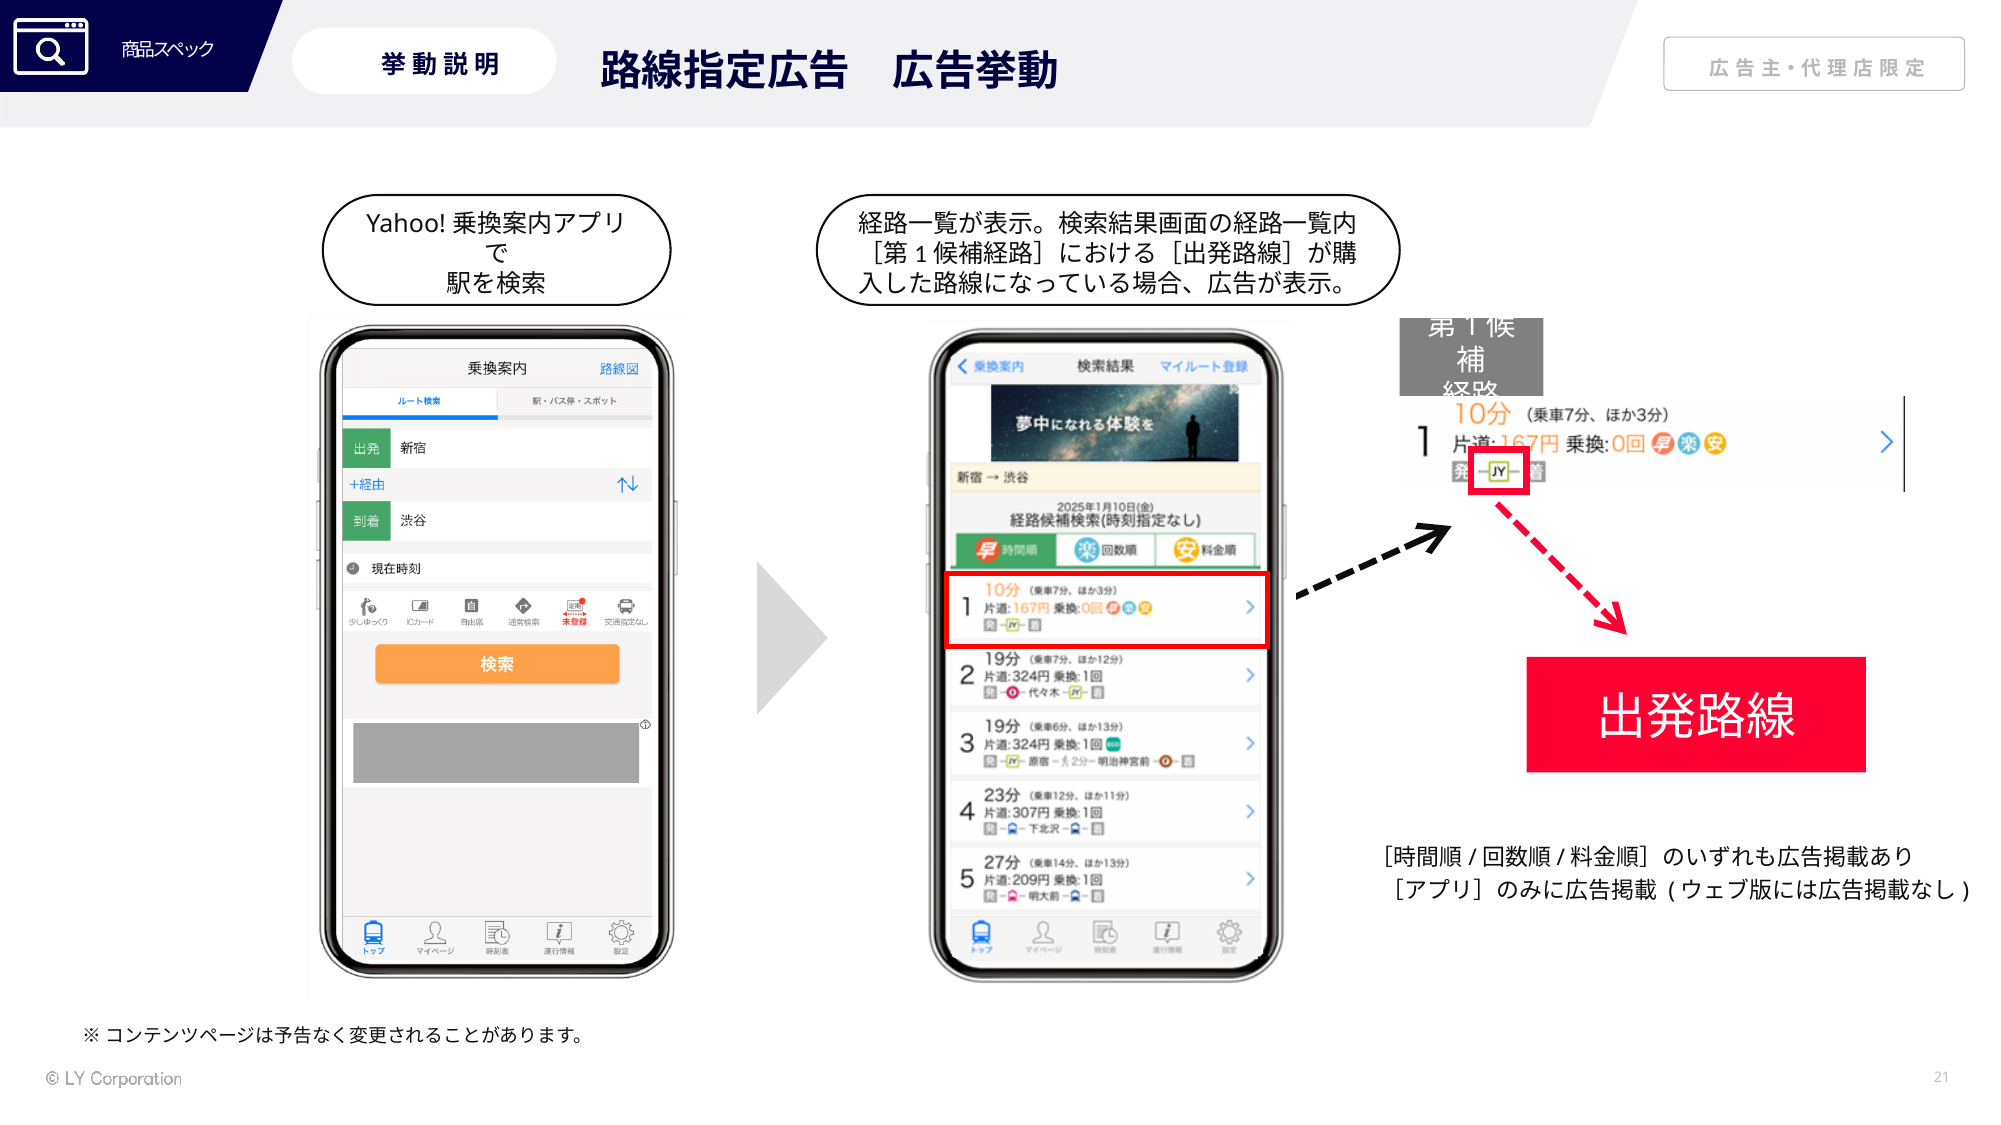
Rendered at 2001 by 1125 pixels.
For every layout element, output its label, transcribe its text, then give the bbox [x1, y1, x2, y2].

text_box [1497, 503, 1627, 635]
text_box [756, 561, 828, 715]
text_box ※コンテンツページは予告なく変更されることがあります。 [82, 1024, 592, 1047]
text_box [1296, 526, 1452, 599]
text_box 挙動説明 [285, 26, 597, 96]
picture [46, 1071, 181, 1088]
picture [1399, 396, 1905, 492]
picture [921, 315, 1296, 992]
text_box Yahoo!乗換案内アプリで 駅を検索 [321, 193, 672, 306]
text_box 第1候補 経路 [1399, 318, 1544, 396]
list 路線指定広告 広告挙動 [599, 41, 1481, 97]
picture [308, 316, 684, 998]
text_box 経路一覧が表示。検索結果画面の経路一覧内［第1候補経路］における［出発路線］が購入した路線になっている場合、広告が表示。 [815, 193, 1401, 306]
picture [9, 5, 92, 87]
text_box ［時間順/回数順/料金順］のいずれも広告掲載あり ［アプリ］のみに広告掲載 (ウェブ版には広告掲載なし) [1356, 829, 1985, 911]
text_box 出発路線 [1526, 656, 1866, 773]
list 商品スペック [97, 13, 240, 81]
